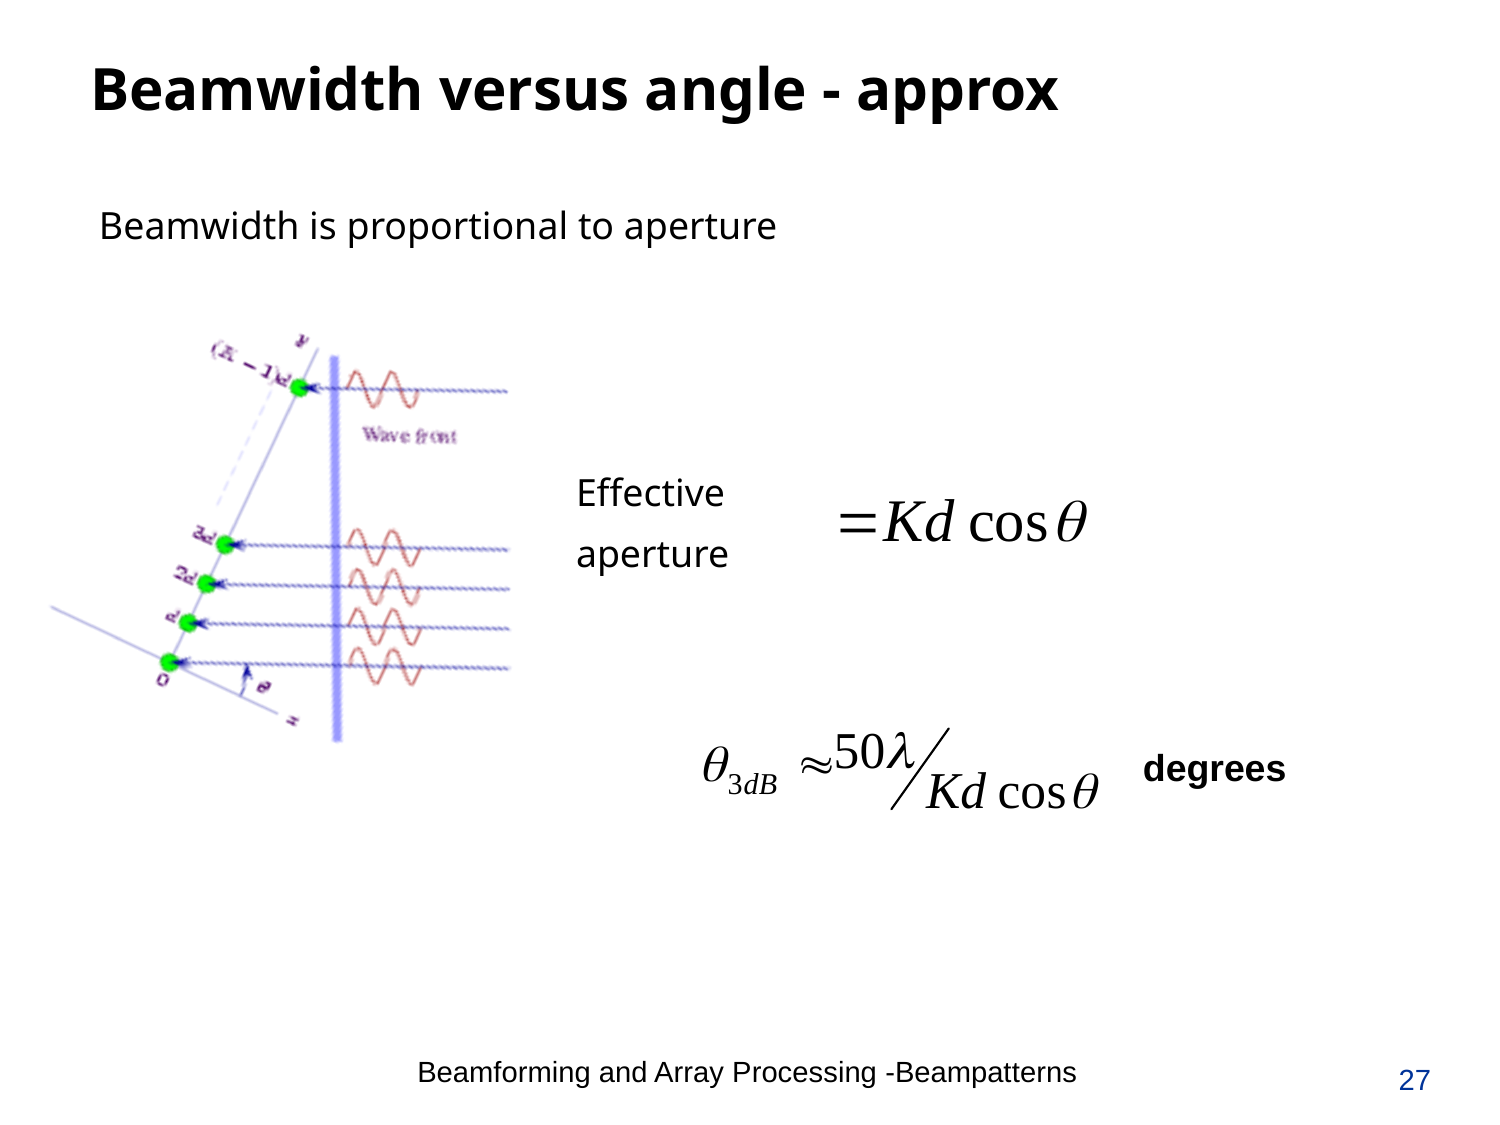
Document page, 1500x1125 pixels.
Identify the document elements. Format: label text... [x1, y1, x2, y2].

picture [9, 256, 685, 870]
slide_number 27 [1207, 1055, 1447, 1102]
list Beamwidth is proportional to aperture [83, 185, 1237, 256]
text_box Effective aperture [609, 452, 768, 609]
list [825, 486, 1104, 558]
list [695, 716, 1113, 821]
text_box degrees [1128, 727, 1335, 884]
title Beamwidth versus angle - approx [75, 45, 1075, 158]
